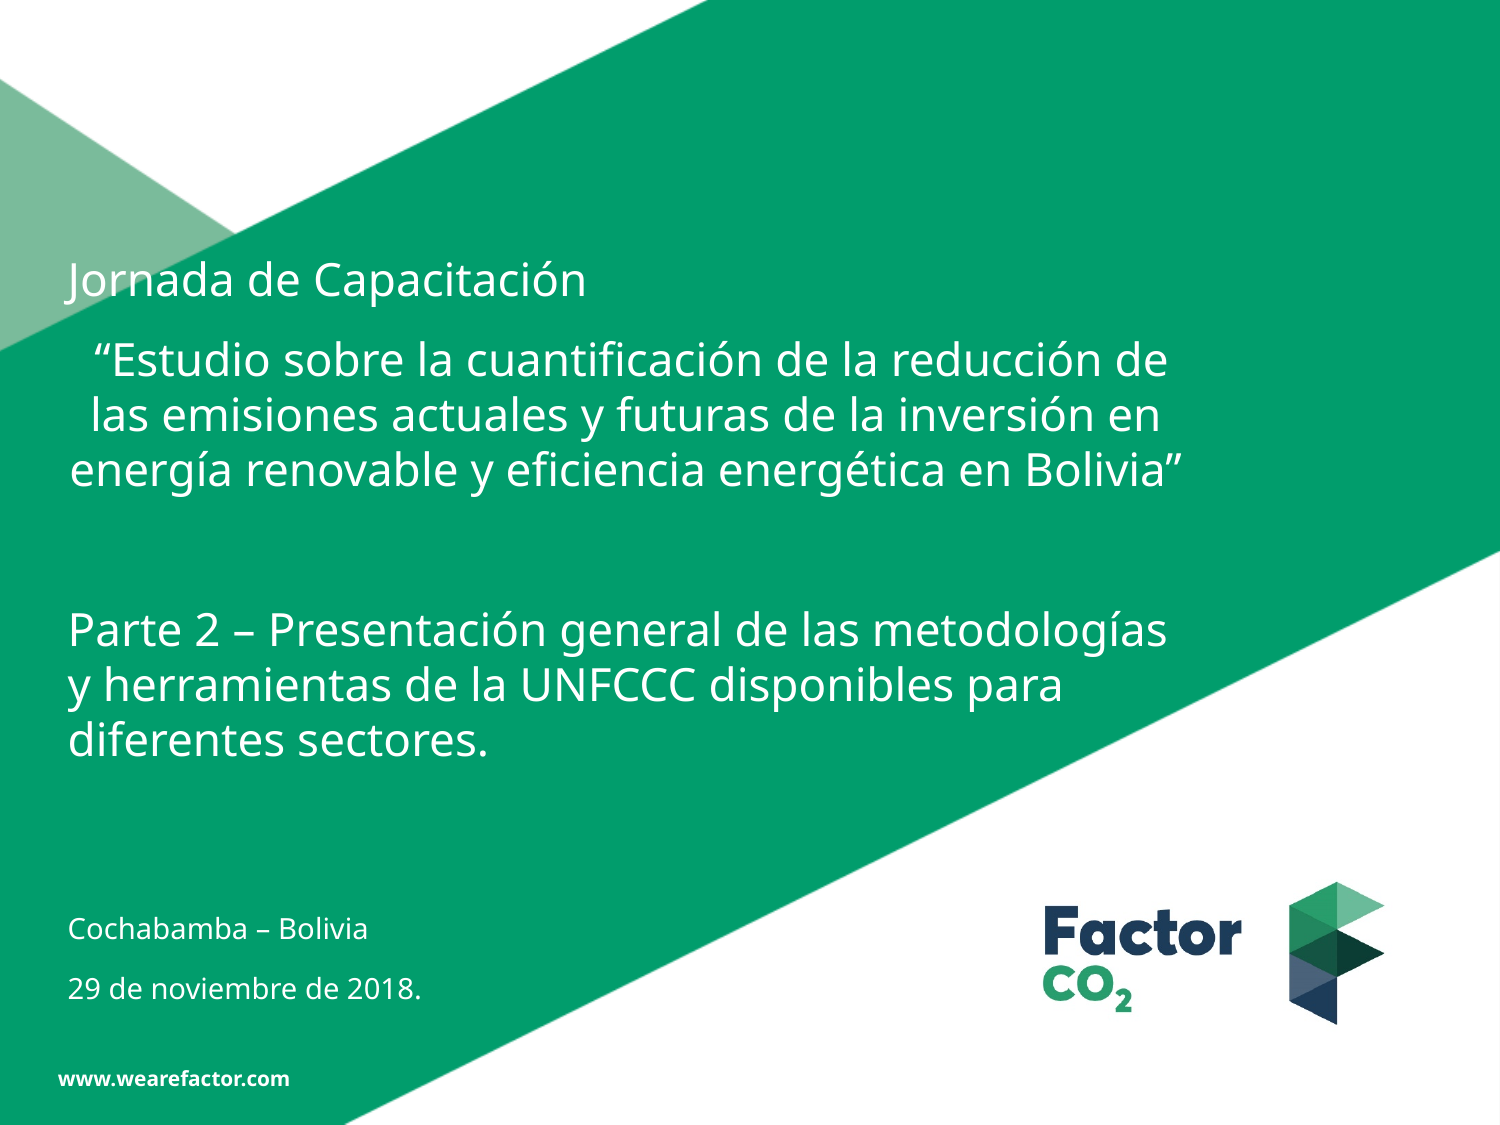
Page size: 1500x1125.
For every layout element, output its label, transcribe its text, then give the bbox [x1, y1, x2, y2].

text_box www.wearefactor.com [0, 1058, 349, 1099]
text_box Jornada de Capacitación “Estudio sobre la cuantificación de la reducción de las emisiones actuales y futuras de la inversión en energía renovable y eficiencia energética en Bolivia” Parte 2 – Presentación general de las metodologías y herramientas de la UNFCCC disponibles para diferentes sectores. Cochabamba – Bolivia 29 de noviembre de 2018. [53, 243, 1199, 1093]
picture [0, 0, 1500, 1125]
